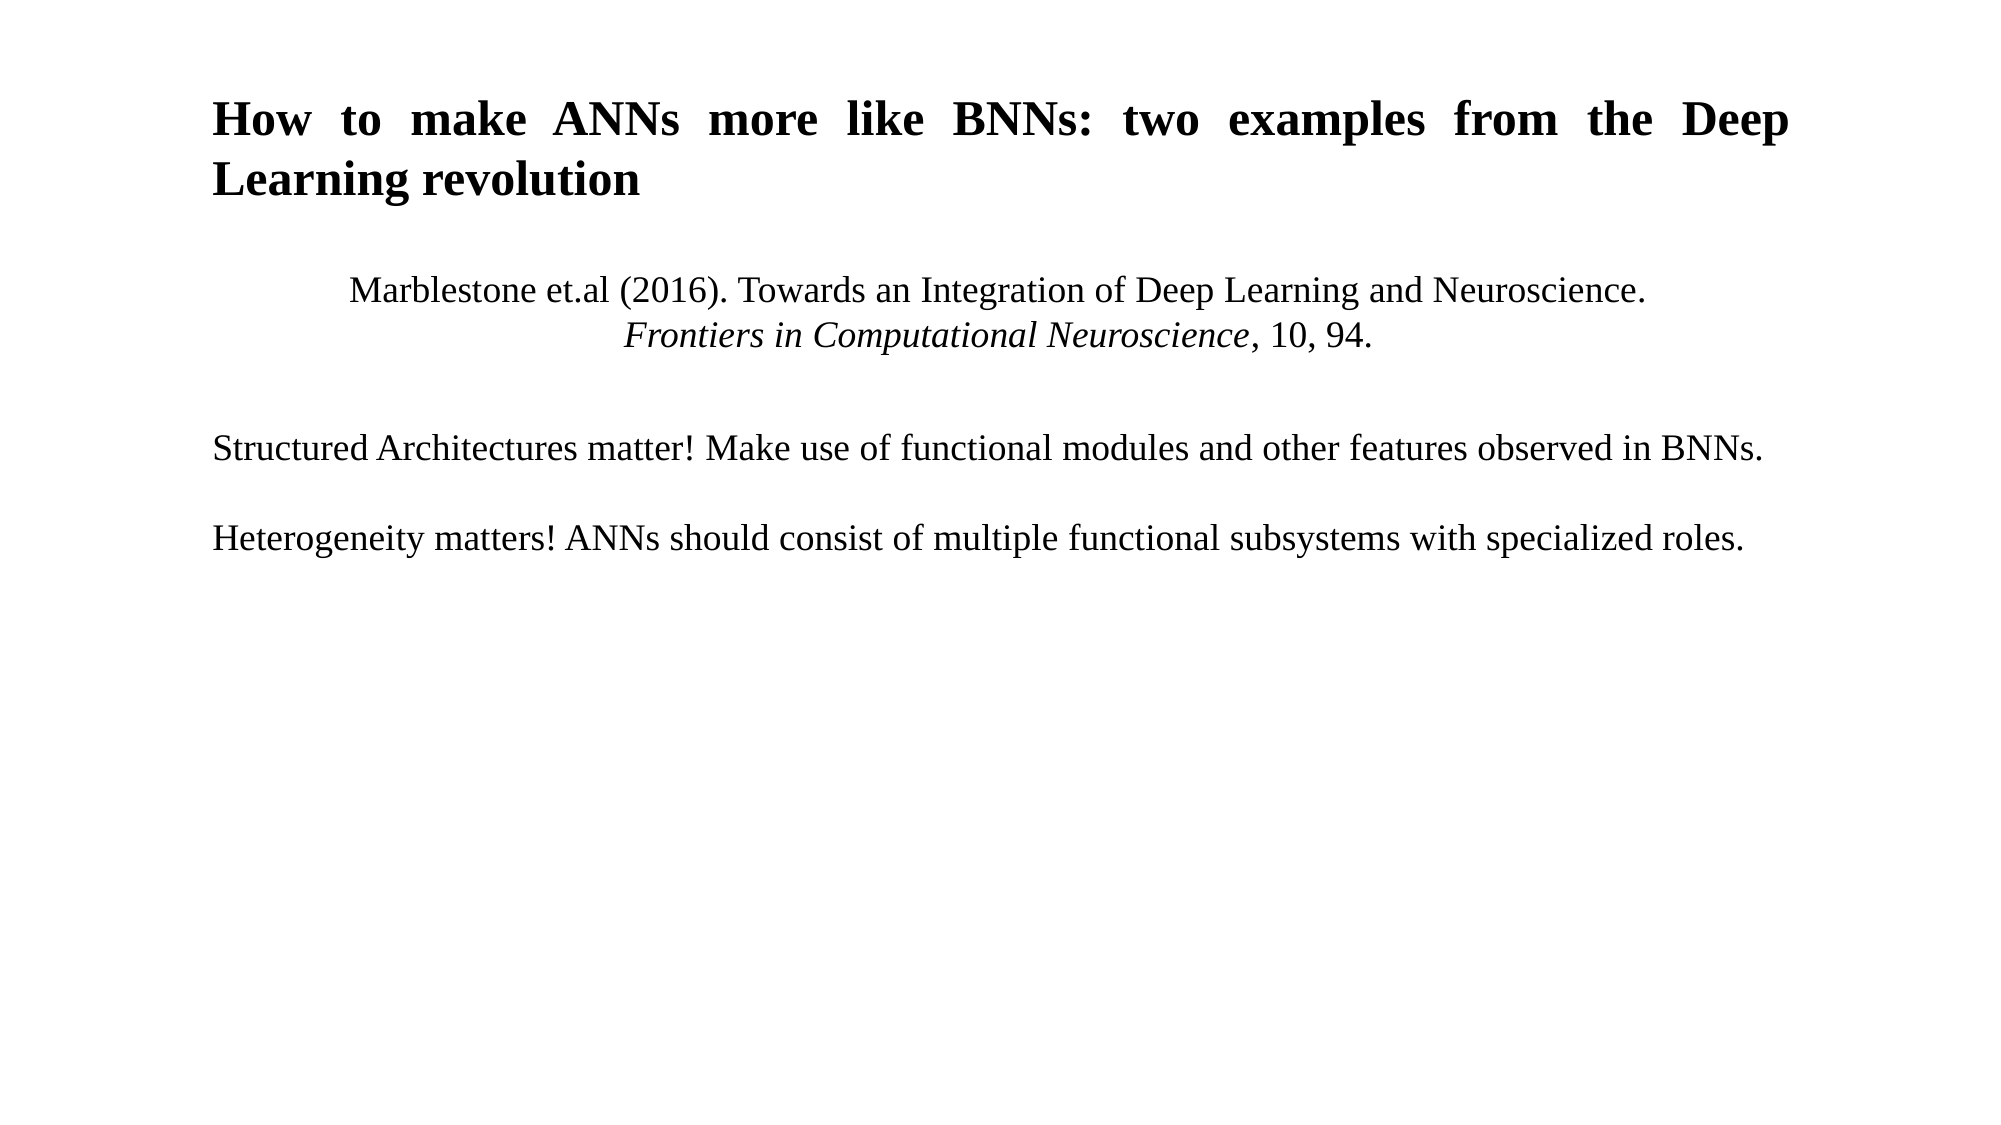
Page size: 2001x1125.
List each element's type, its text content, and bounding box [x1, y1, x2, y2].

text_box Marblestone et.al (2016). Towards an Integration of Deep Learning and Neuroscience. Frontiers in Computational Neuroscience, 10, 94. [322, 250, 1675, 369]
text_box How to make ANNs more like BNNs: two examples from the Deep Learning revolution [197, 70, 1806, 212]
text_box Structured Architectures matter! Make use of functional modules and other features observed in BNNs. Heterogeneity matters! ANNs should consist of multiple functional subsystems with specialized roles. [197, 407, 1806, 577]
